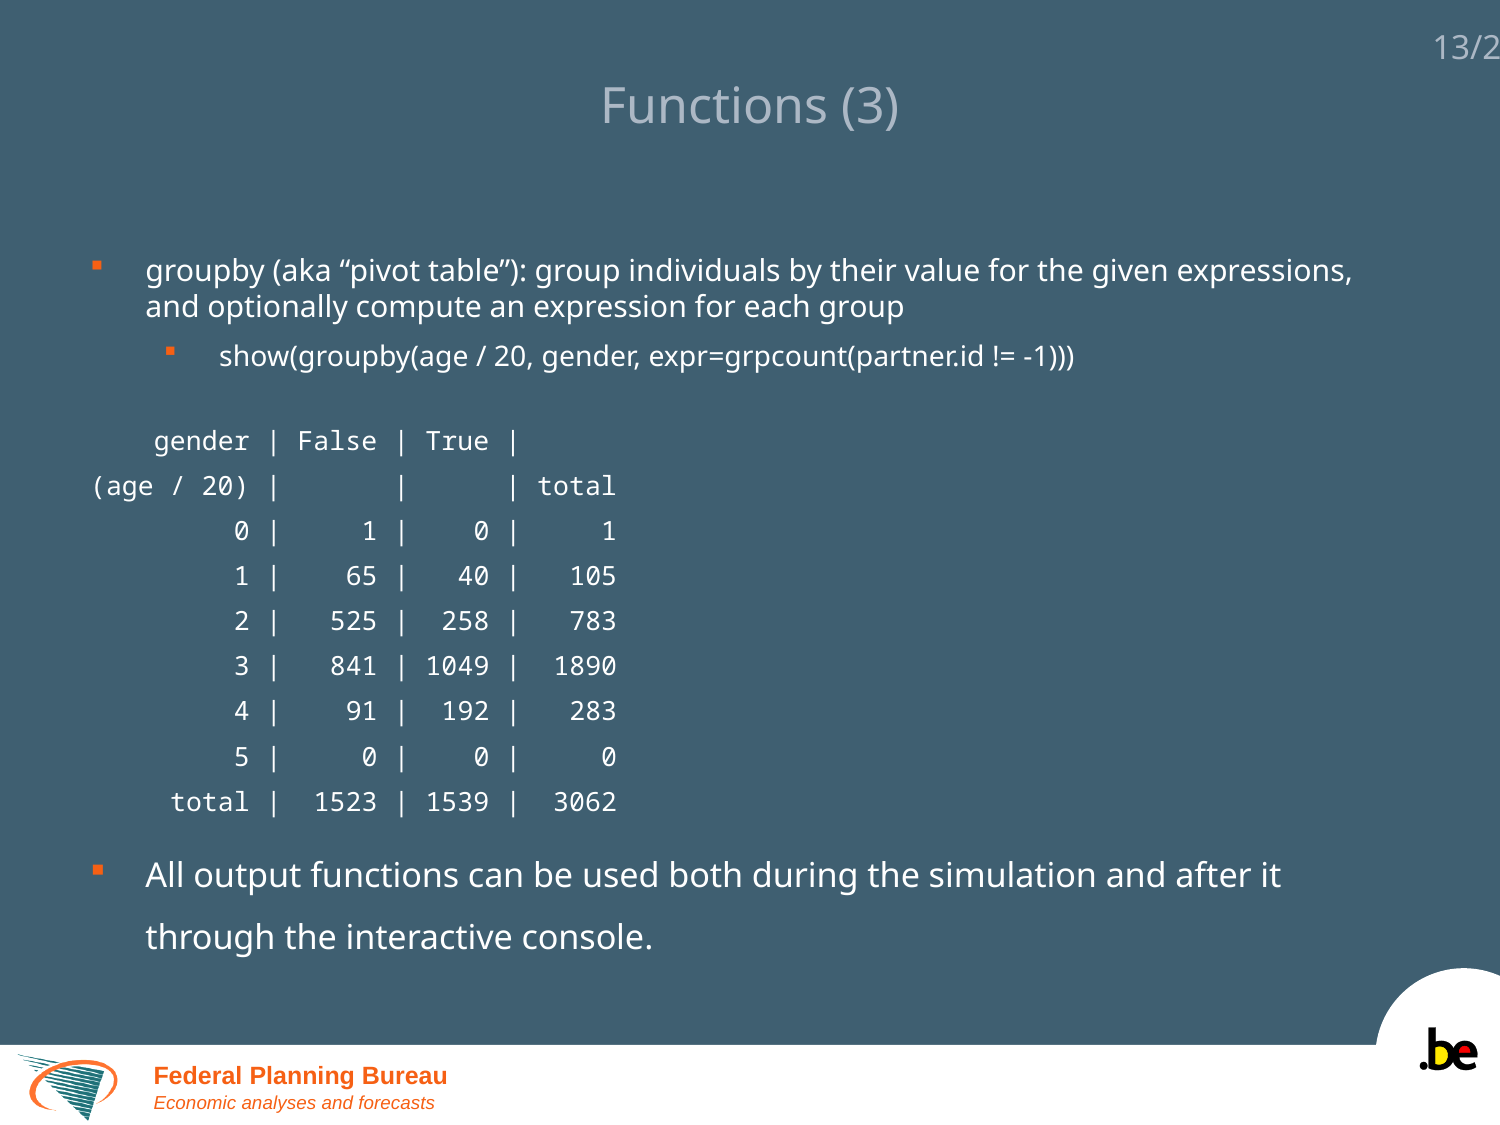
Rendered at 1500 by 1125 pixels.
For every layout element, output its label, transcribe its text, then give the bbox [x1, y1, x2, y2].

title Functions (3) [74, 30, 1426, 177]
list groupby (aka “pivot table”): group individuals by their value for the given expressions, and optionally compute an expression for each group show(groupby(age / 20, gender, expr=grpcount(partner.id != -1))) gender | False | True | (age / 20) | | | total 0 | 1 | 0 | 1 1 | 65 | 40 | 105 2 | 525 | 258 | 783 3 | 841 | 1049 | 1890 4 | 91 | 192 | 283 5 | 0 | 0 | 0 total | 1523 | 1539 | 3062 All output functions can be used both during the simulation and after it through the interactive console. [74, 243, 1426, 965]
